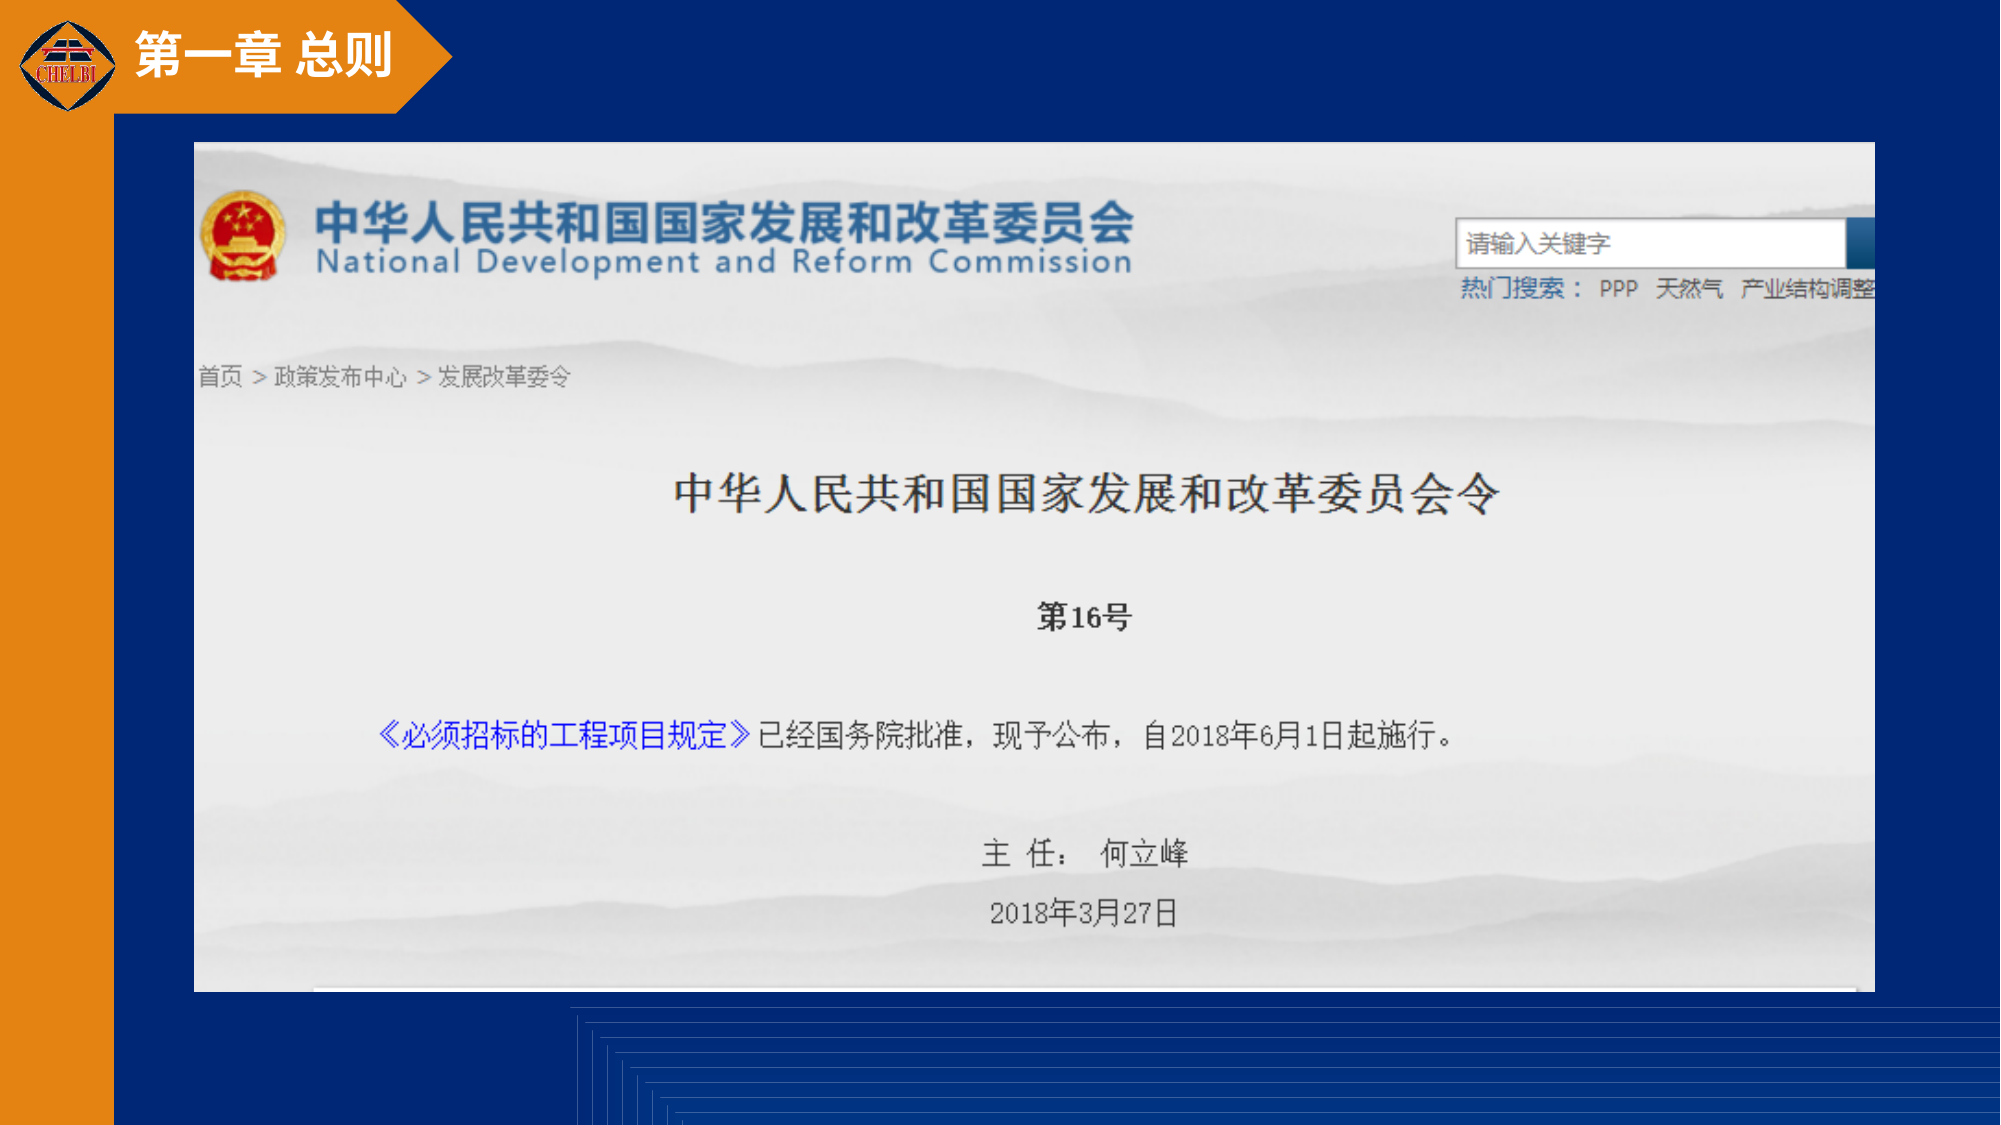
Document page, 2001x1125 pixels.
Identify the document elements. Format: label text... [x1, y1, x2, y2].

picture [194, 142, 1875, 993]
picture [19, 18, 116, 114]
text_box 第一章 总则 [120, 16, 532, 91]
slide_number [1791, 987, 1942, 1086]
